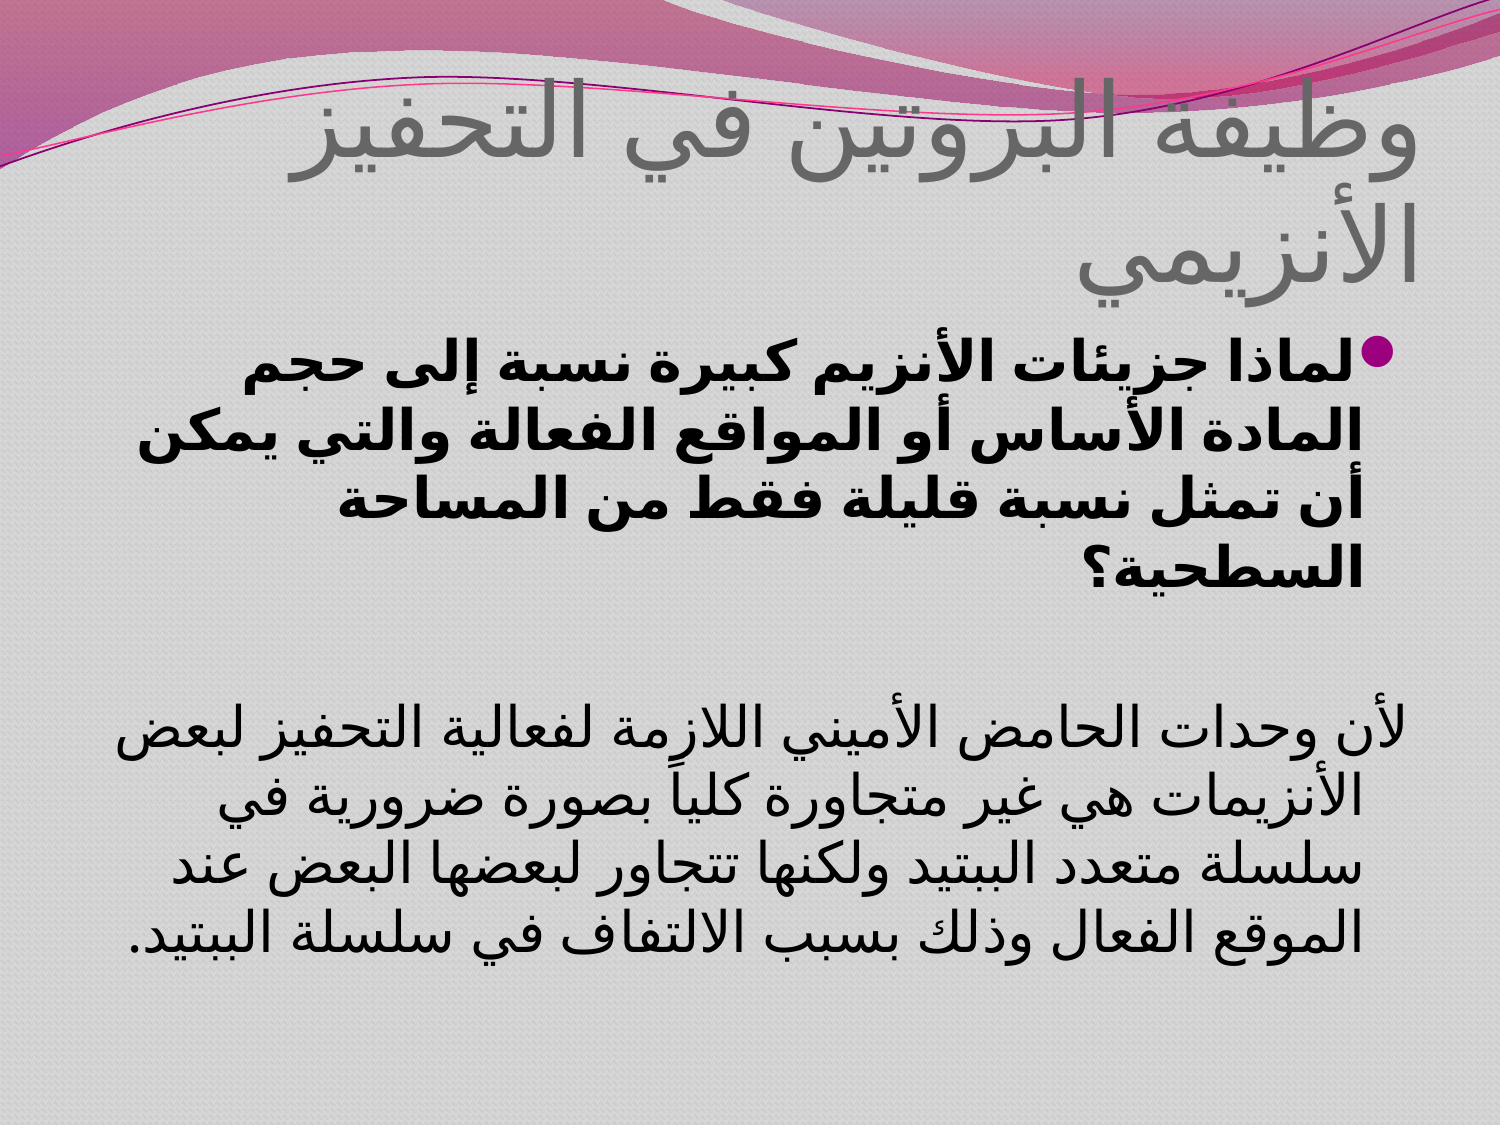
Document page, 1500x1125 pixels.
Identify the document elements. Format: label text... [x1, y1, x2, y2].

list لماذا جزيئات الأنزيم كبيرة نسبة إلى حجم المادة الأساس أو المواقع الفعالة والتي يمكن أن تمثل نسبة قليلة فقط من المساحة السطحية؟ لأن وحدات الحامض الأميني اللازمة لفعالية التحفيز لبعض الأنزيمات هي غير متجاورة كلياً بصورة ضرورية في سلسلة متعدد الببتيد ولكنها تتجاور لبعضها البعض عند الموقع الفعال وذلك بسبب الالتفاف في سلسلة الببتيد. [75, 317, 1425, 1038]
title وظيفة البروتين في التحفيز الأنزيمي [75, 115, 1425, 303]
